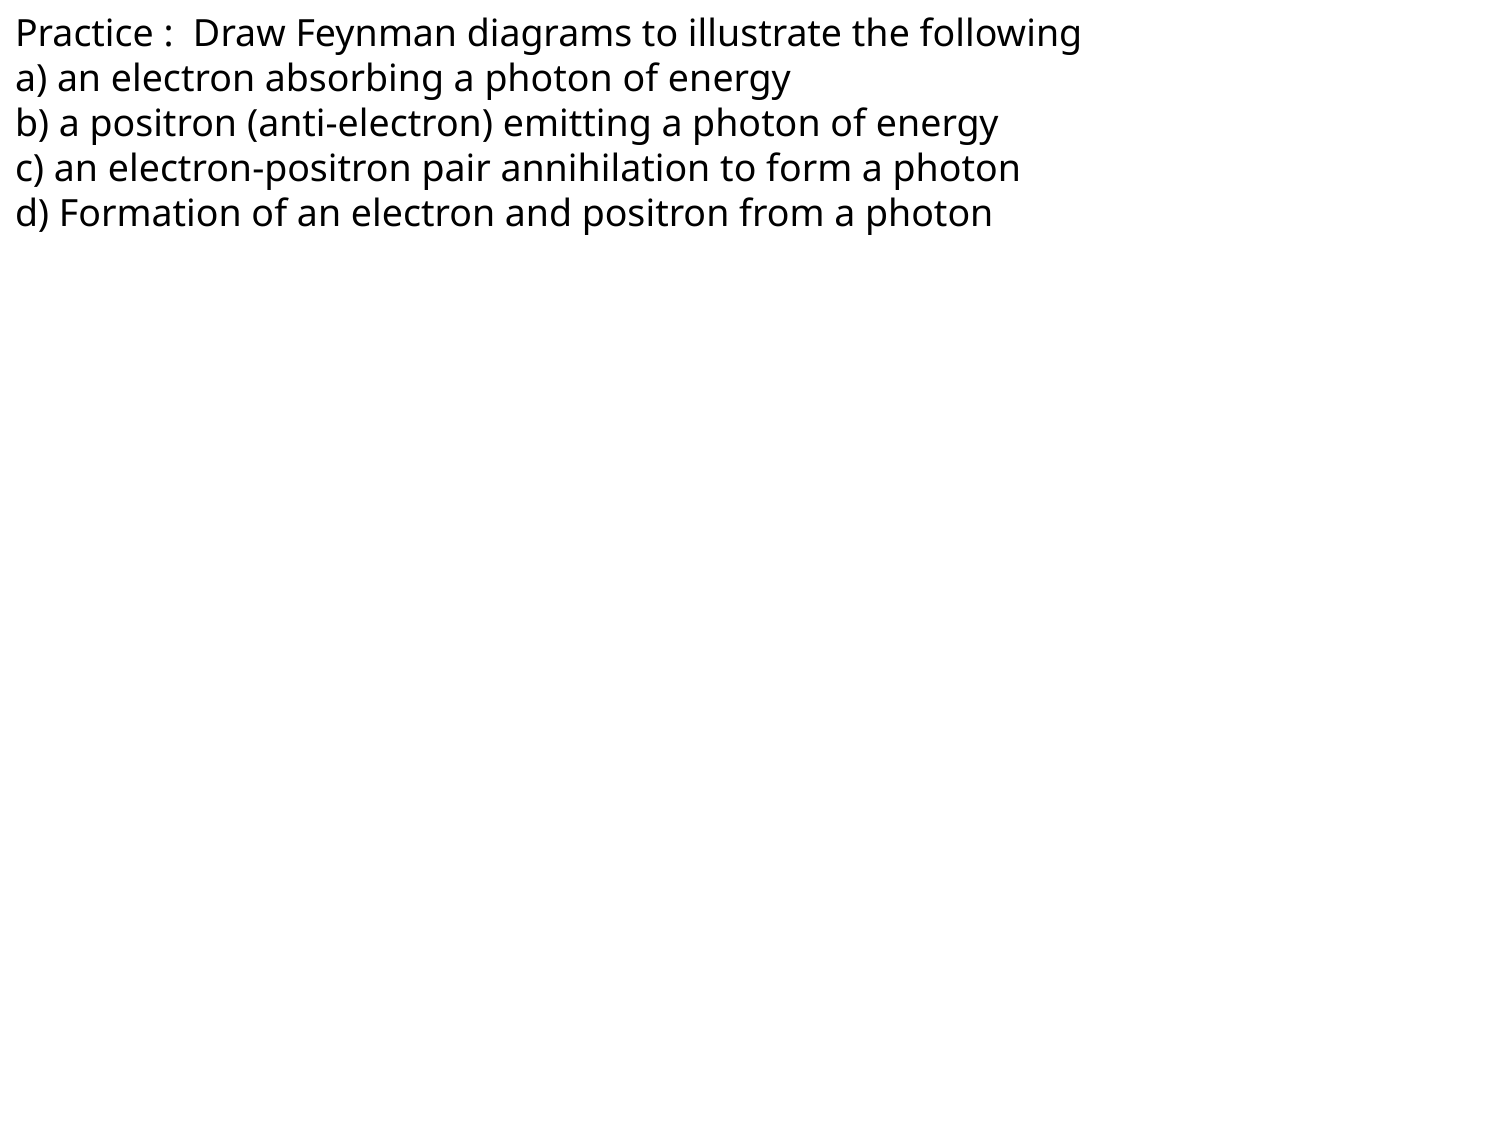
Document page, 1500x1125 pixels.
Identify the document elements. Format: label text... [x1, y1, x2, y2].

text_box Practice : Draw Feynman diagrams to illustrate the following a) an electron absorbing a photon of energy b) a positron (anti-electron) emitting a photon of energy c) an electron-positron pair annihilation to form a photon d) Formation of an electron and positron from a photon [0, 1, 1500, 322]
